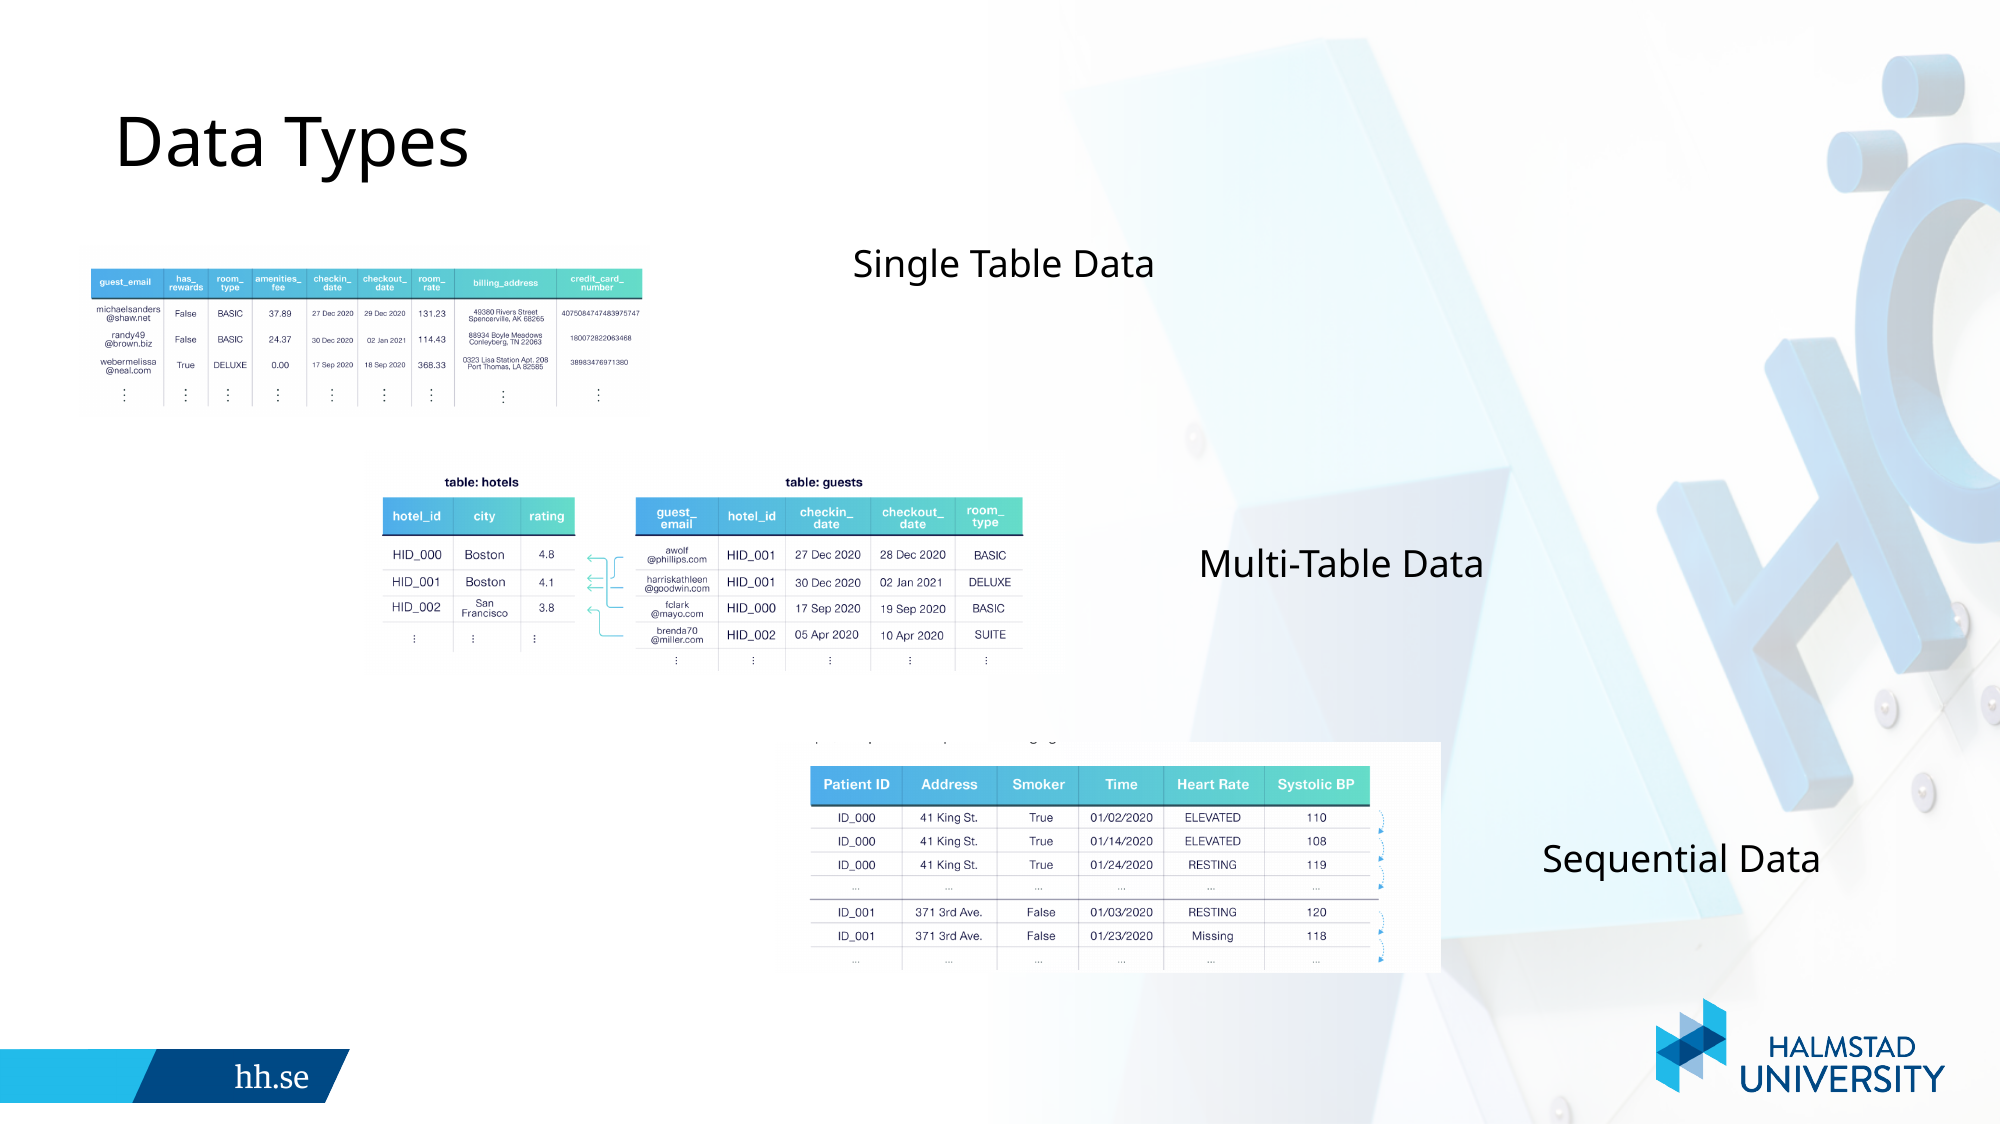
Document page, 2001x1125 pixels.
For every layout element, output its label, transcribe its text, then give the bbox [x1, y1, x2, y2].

text_box Single Table Data [838, 232, 1352, 293]
text_box Multi-Table Data [1183, 532, 1698, 592]
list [79, 245, 650, 417]
picture [775, 742, 1441, 973]
picture [0, 1049, 350, 1103]
text_box Sequential Data [1527, 827, 2000, 887]
picture [364, 449, 1066, 675]
title Data Types [99, 44, 1931, 233]
picture [1656, 998, 1945, 1093]
